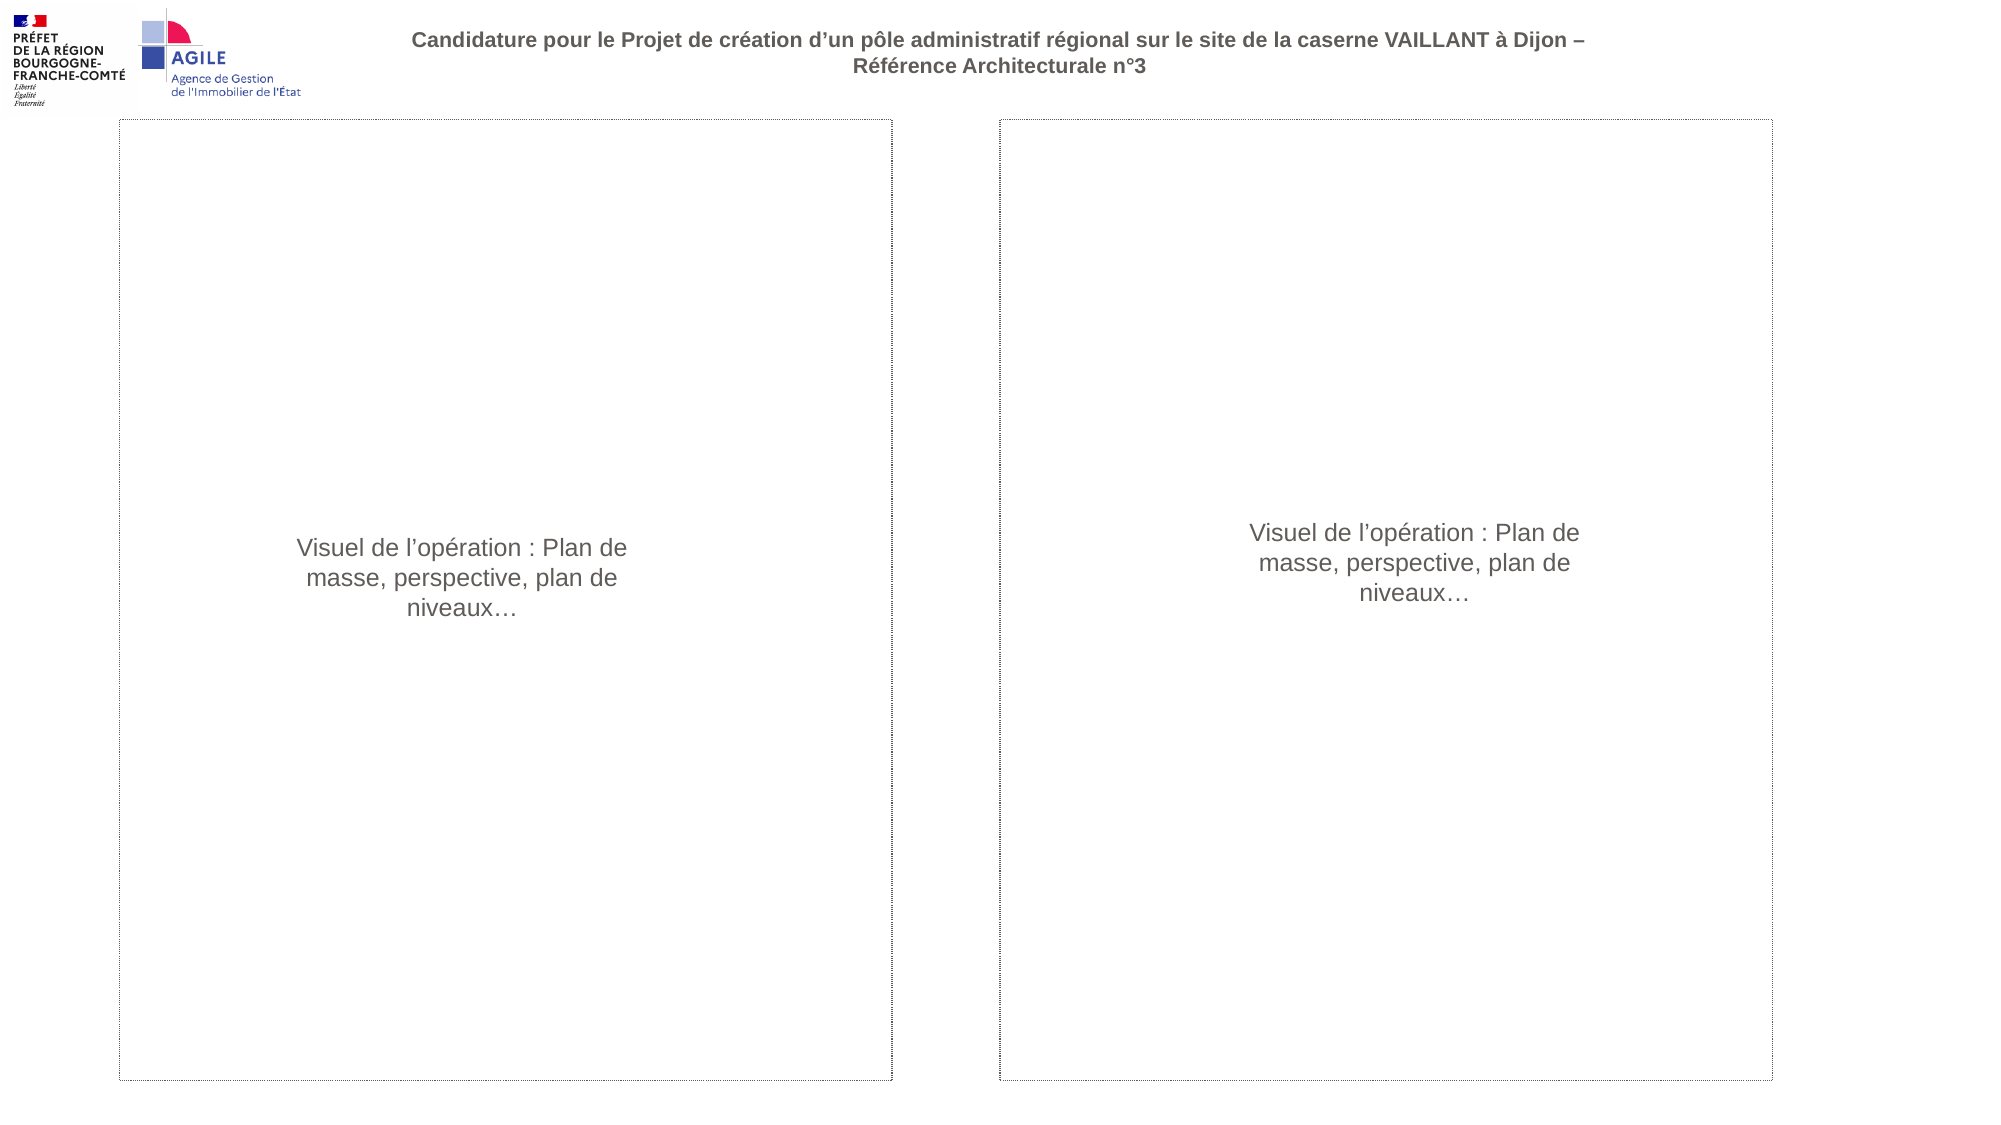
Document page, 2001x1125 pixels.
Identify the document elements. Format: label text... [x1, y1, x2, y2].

text_box [999, 119, 1773, 1081]
text_box [119, 119, 892, 1081]
text_box Visuel de l’opération : Plan de masse, perspective, plan de niveaux… [1222, 509, 1608, 614]
text_box Candidature pour le Projet de création d’un pôle administratif régional sur le site de la caserne VAILLANT à Dijon – Référence Architecturale n°3 [354, 19, 1646, 111]
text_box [2, 3, 308, 118]
